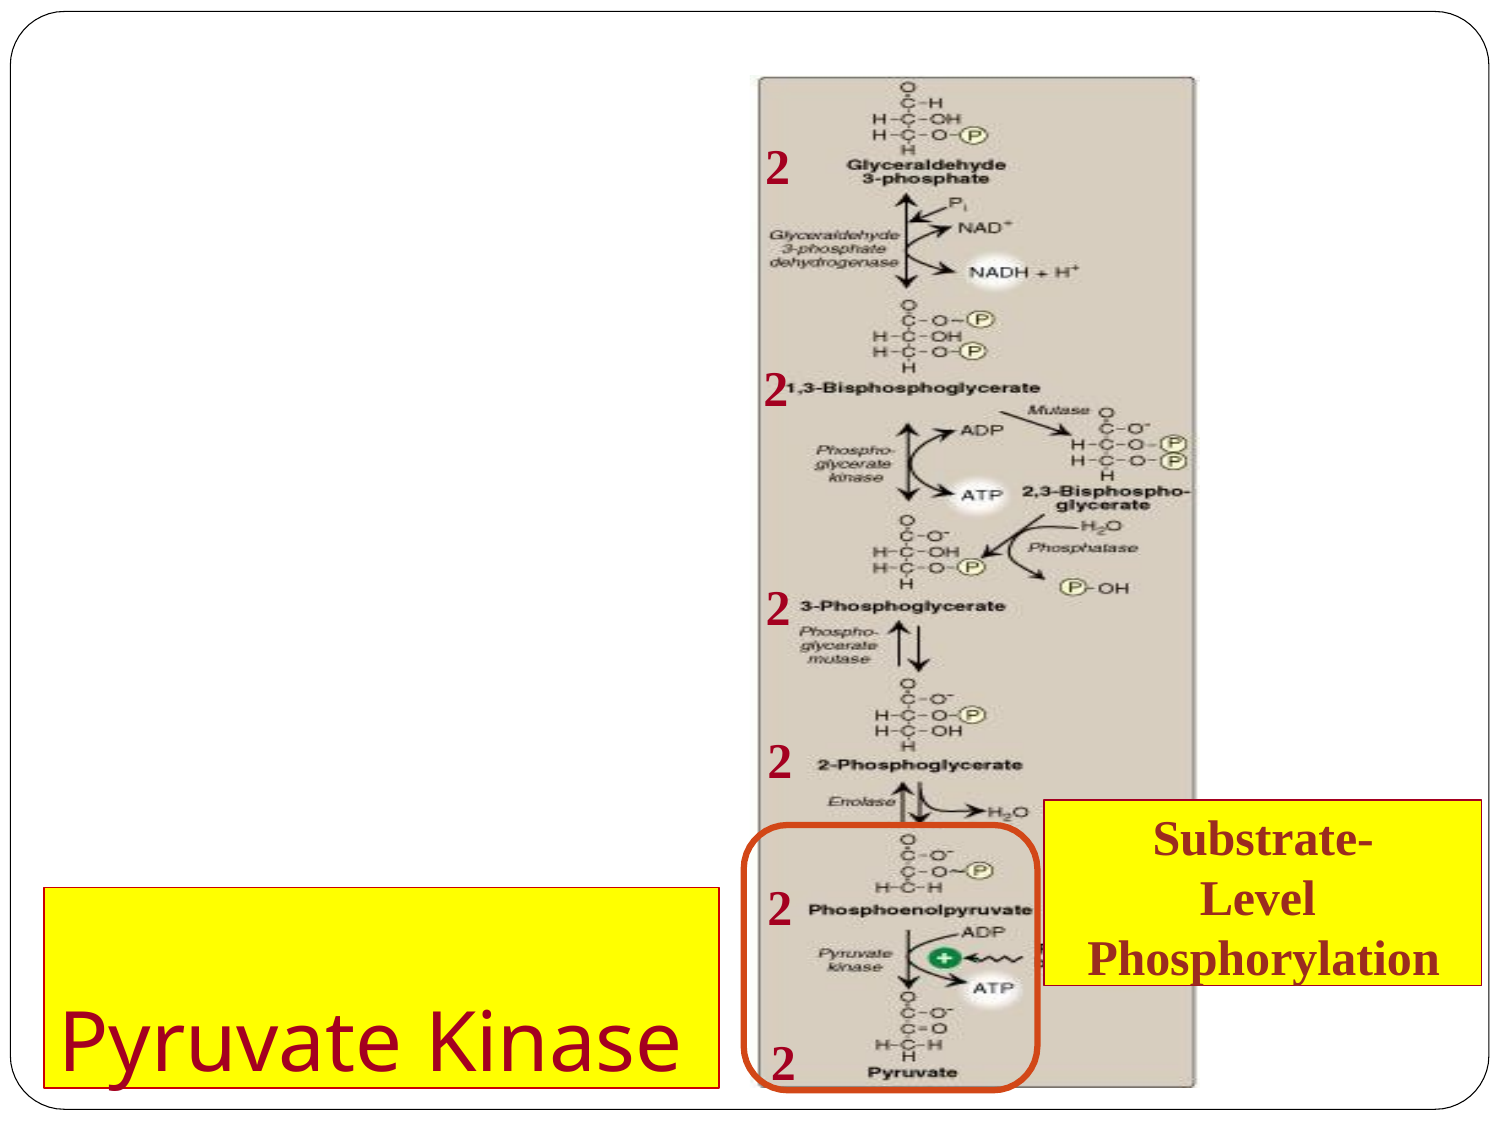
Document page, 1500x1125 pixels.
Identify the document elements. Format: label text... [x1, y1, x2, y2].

text_box Substrate- Level Phosphorylation [1044, 800, 1482, 986]
text_box 2 2 [763, 575, 795, 789]
text_box 2 [761, 356, 791, 417]
text_box Pyruvate Kinase [44, 887, 720, 1088]
text_box 2 [763, 134, 793, 195]
text_box [743, 824, 1038, 1091]
text_box [749, 75, 1200, 1088]
text_box 2 [768, 1086, 784, 1091]
